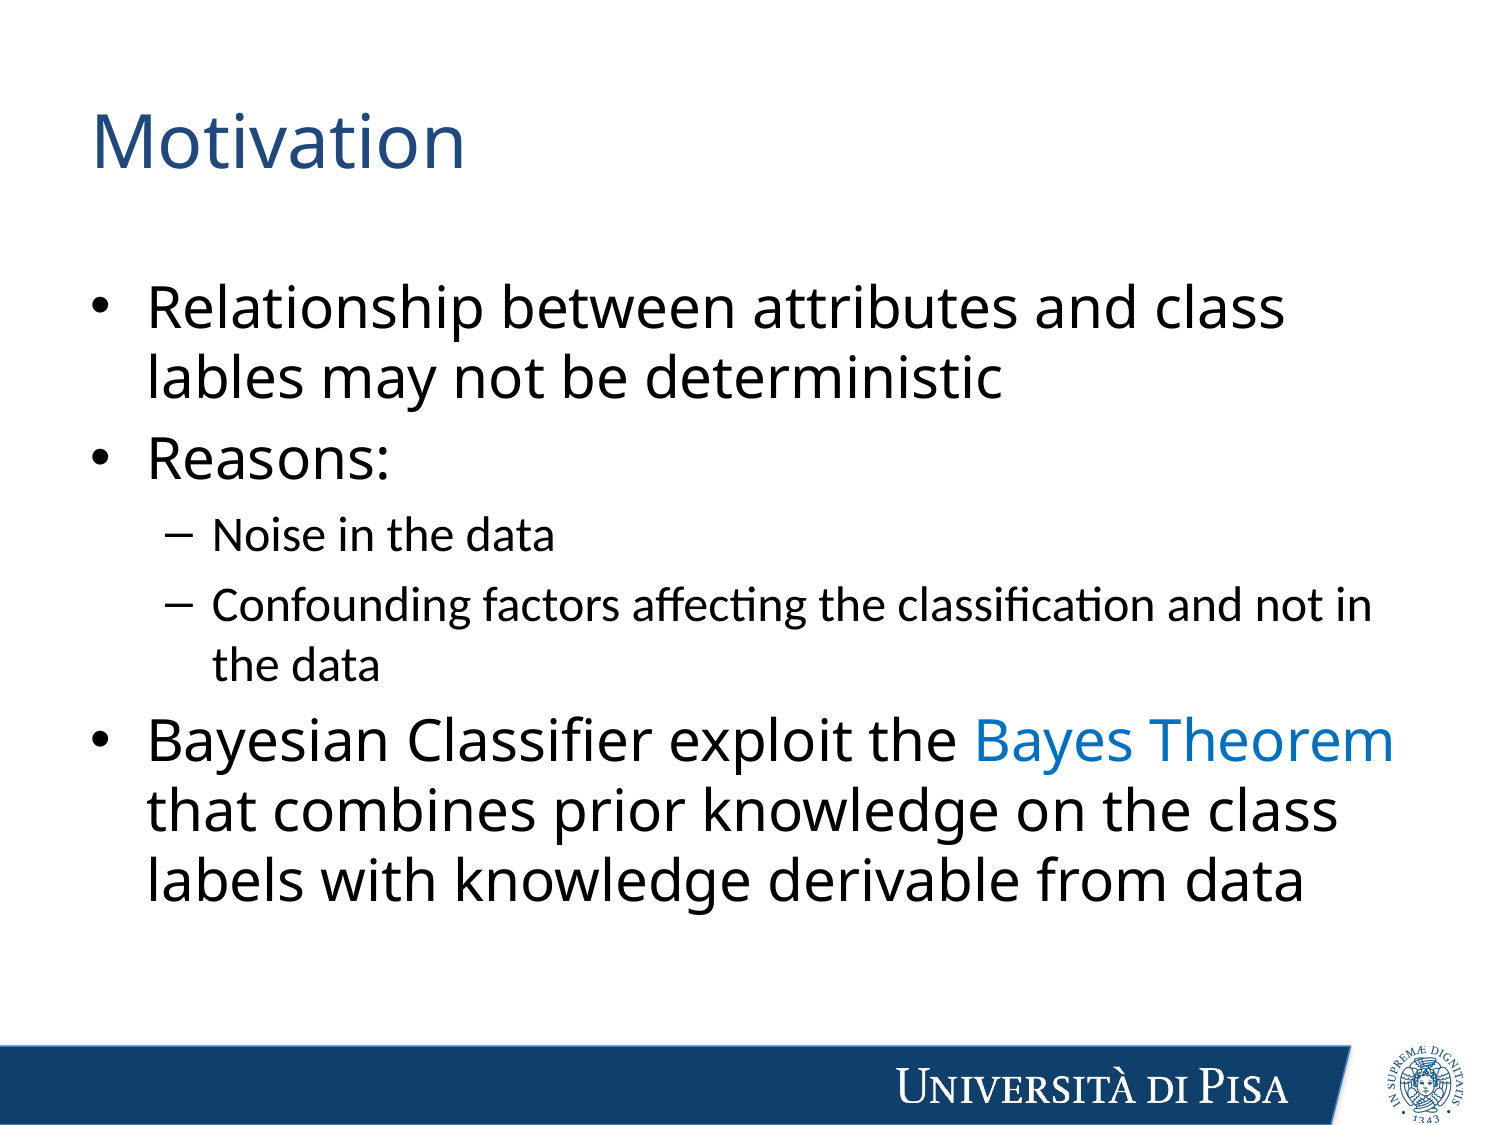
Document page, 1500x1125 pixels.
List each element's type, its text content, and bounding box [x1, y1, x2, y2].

list Relationship between attributes and class lables may not be deterministic Reasons: Noise in the data Confounding factors affecting the classification and not in the data Bayesian Classifier exploit the Bayes Theorem that combines prior knowledge on the class labels with knowledge derivable from data [75, 262, 1425, 1005]
title Motivation [75, 45, 1425, 233]
